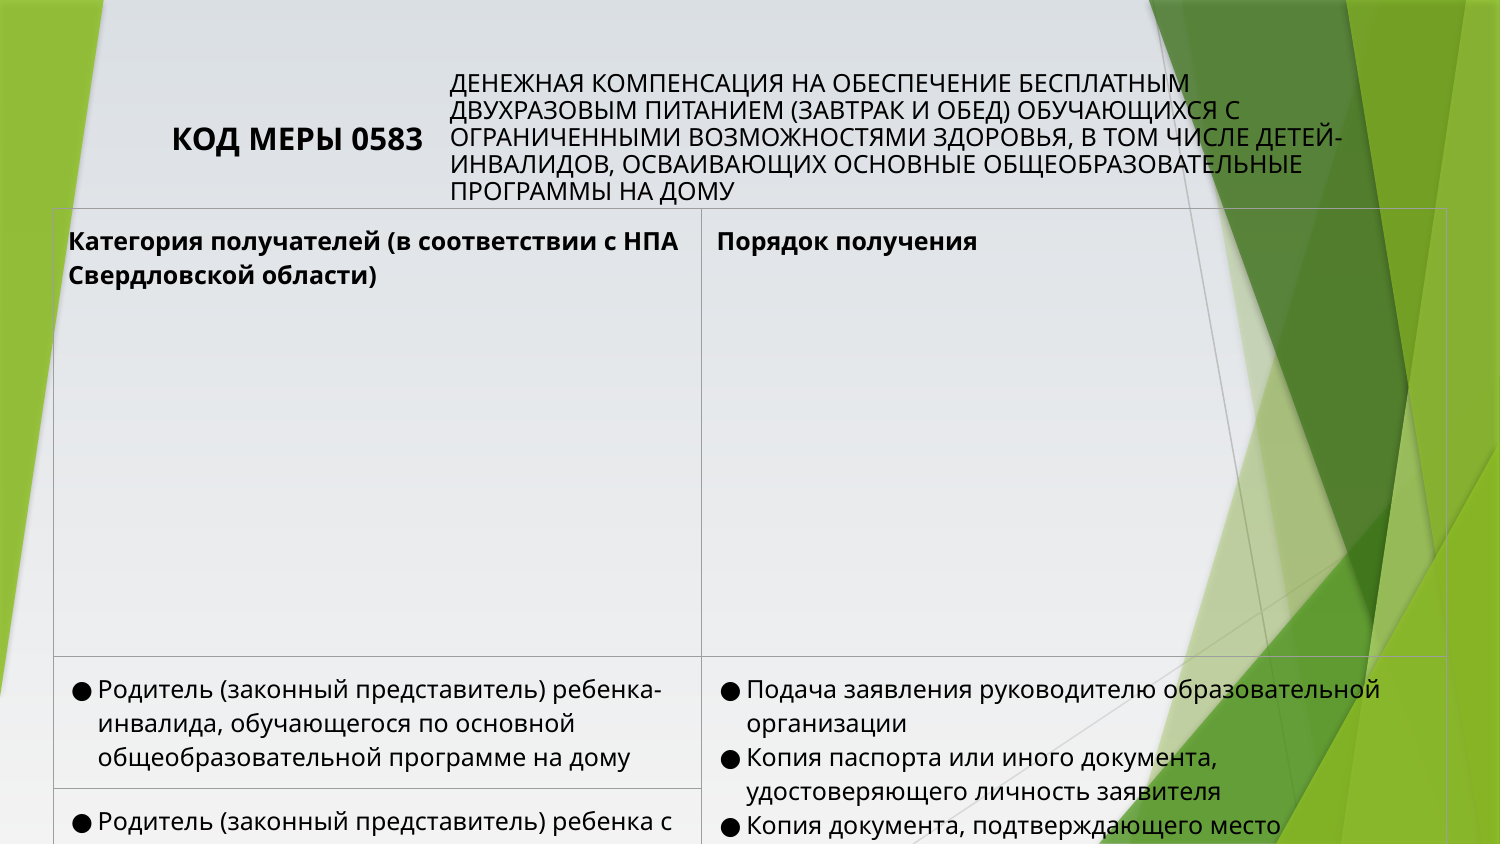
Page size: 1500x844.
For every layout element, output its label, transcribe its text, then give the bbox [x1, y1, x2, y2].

table_cell Родитель (законный представитель) ребенка с ограниченными возможностями здоровья [54, 789, 701, 844]
table_header Порядок получения [702, 209, 1446, 656]
text_box КОД МЕРЫ 0583 [122, 79, 439, 196]
table_header Категория получателей (в соответствии с НПА Свердловской области) [54, 209, 701, 656]
table_cell Родитель (законный представитель) ребенка-инвалида, обучающегося по основной общеобразовательной программе на дому [54, 657, 701, 788]
title ДЕНЕЖНАЯ КОМПЕНСАЦИЯ НА ОБЕСПЕЧЕНИЕ БЕСПЛАТНЫМ ДВУХРАЗОВЫМ ПИТАНИЕМ (ЗАВТРАК И ОБЕД) ОБУЧАЮЩИХСЯ С ОГРАНИЧЕННЫМИ ВОЗМОЖНОСТЯМИ ЗДОРОВЬЯ, В ТОМ ЧИСЛЕ ДЕТЕЙ-ИНВАЛИДОВ, ОСВАИВАЮЩИХ ОСНОВНЫЕ ОБЩЕОБРАЗОВАТЕЛЬНЫЕ ПРОГРАММЫ НА ДОМУ [438, 80, 1384, 197]
table_cell Подача заявления руководителю образовательной организации Копия паспорта или иного документа, удостоверяющего личность заявителя Копия документа, подтверждающего место пребывания (жительства) заявителя на территории Свердловской области Копия свидетельства о рождении ребенка заявителя, в отношении которого назначается денежная компенсация Копия заключения психолого-медико-педагогической комиссии Сведения о банковских реквизитах и номере лицевого счета заявителя, открытого в кредитной организации РФ на имя заявителя Заявление о согласии на обработку персональных данных заявителя и обучающихся с ОВЗ в соответствии с законодательством РФ [702, 657, 1446, 844]
